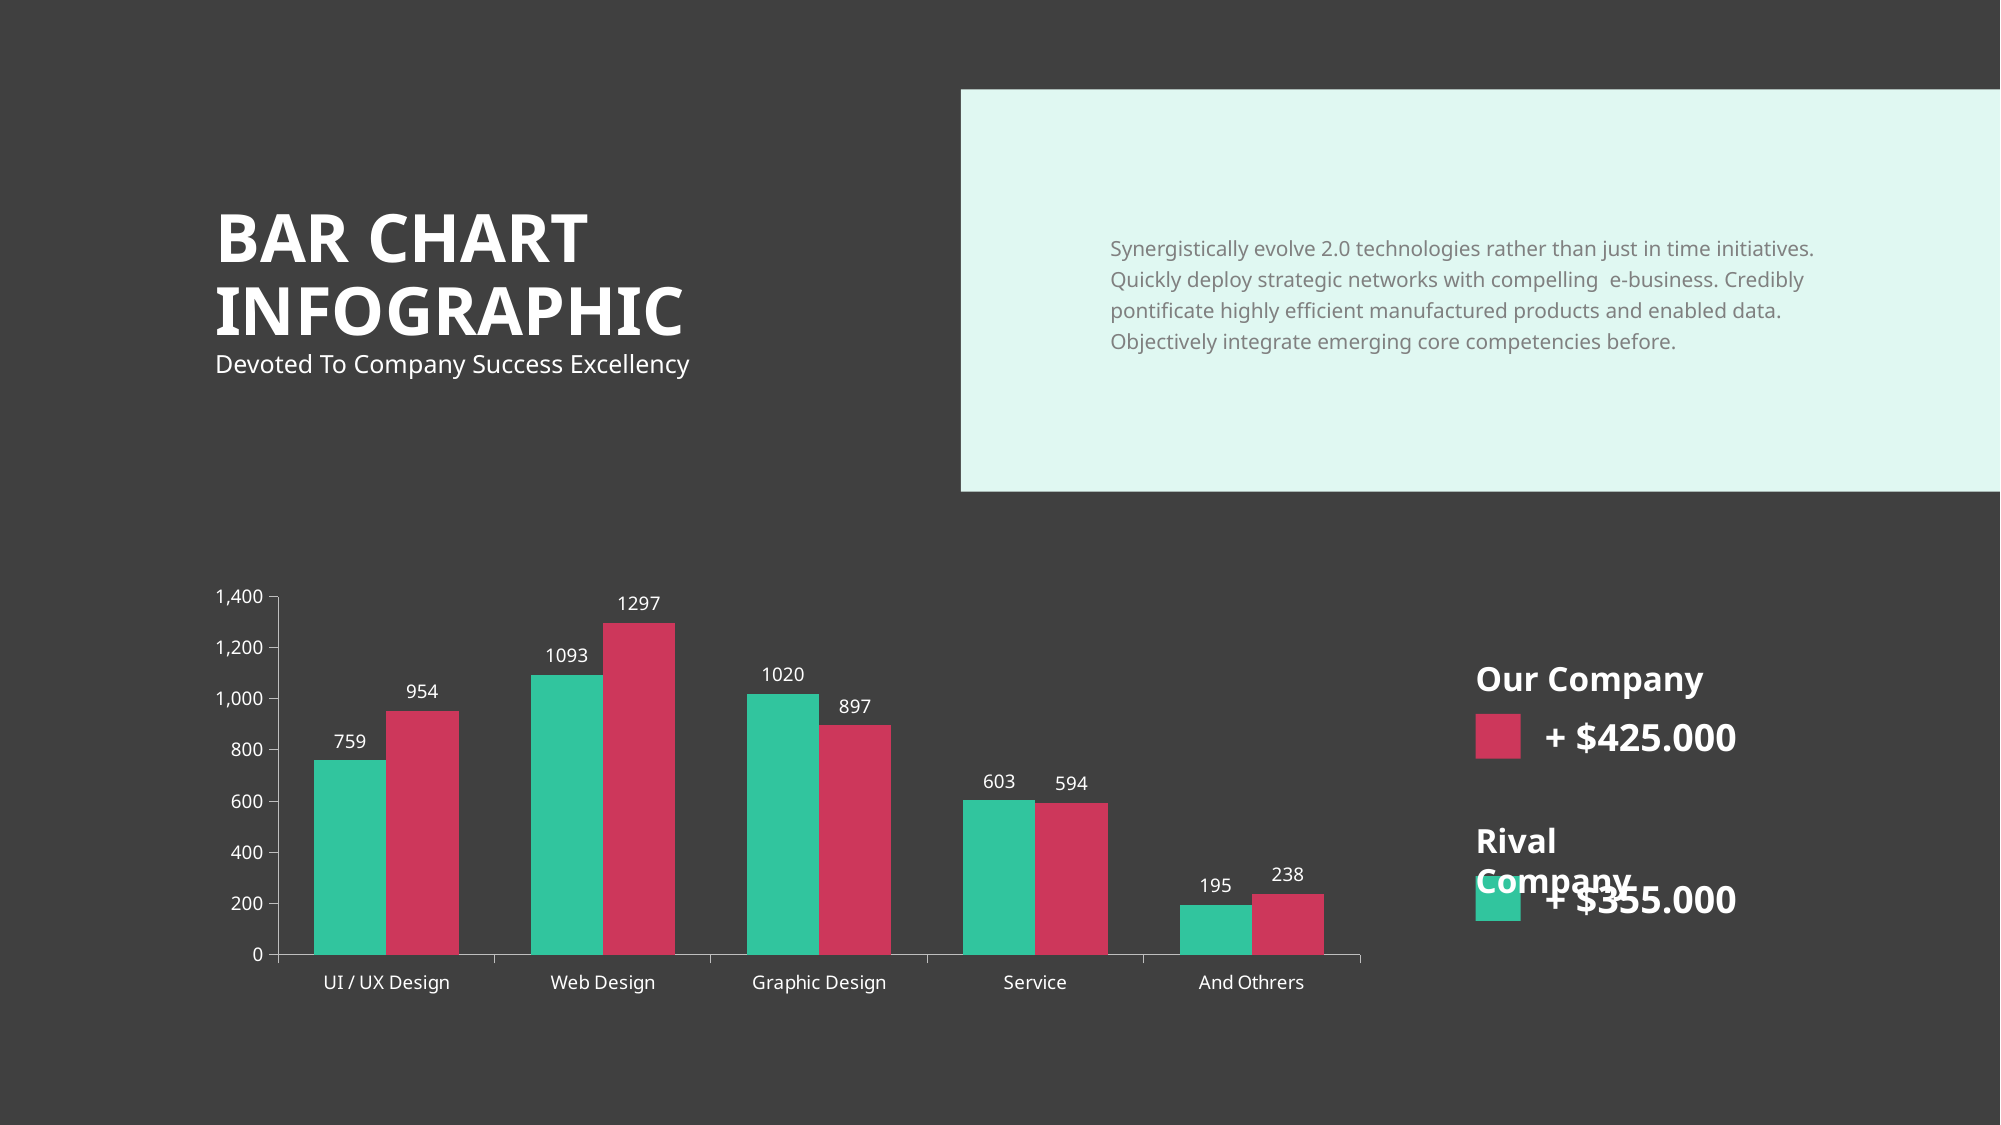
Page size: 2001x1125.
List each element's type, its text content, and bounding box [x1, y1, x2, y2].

chart [215, 583, 1361, 997]
text_box Synergistically evolve 2.0 technologies rather than just in time initiatives. Quickly deploy strategic networks with compelling e-business. Credibly pontificate highly efficient manufactured products and enabled data. Objectively integrate emerging core competencies before. [1110, 228, 1851, 354]
text_box [960, 88, 2000, 493]
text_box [215, 201, 719, 380]
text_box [1475, 658, 1785, 922]
